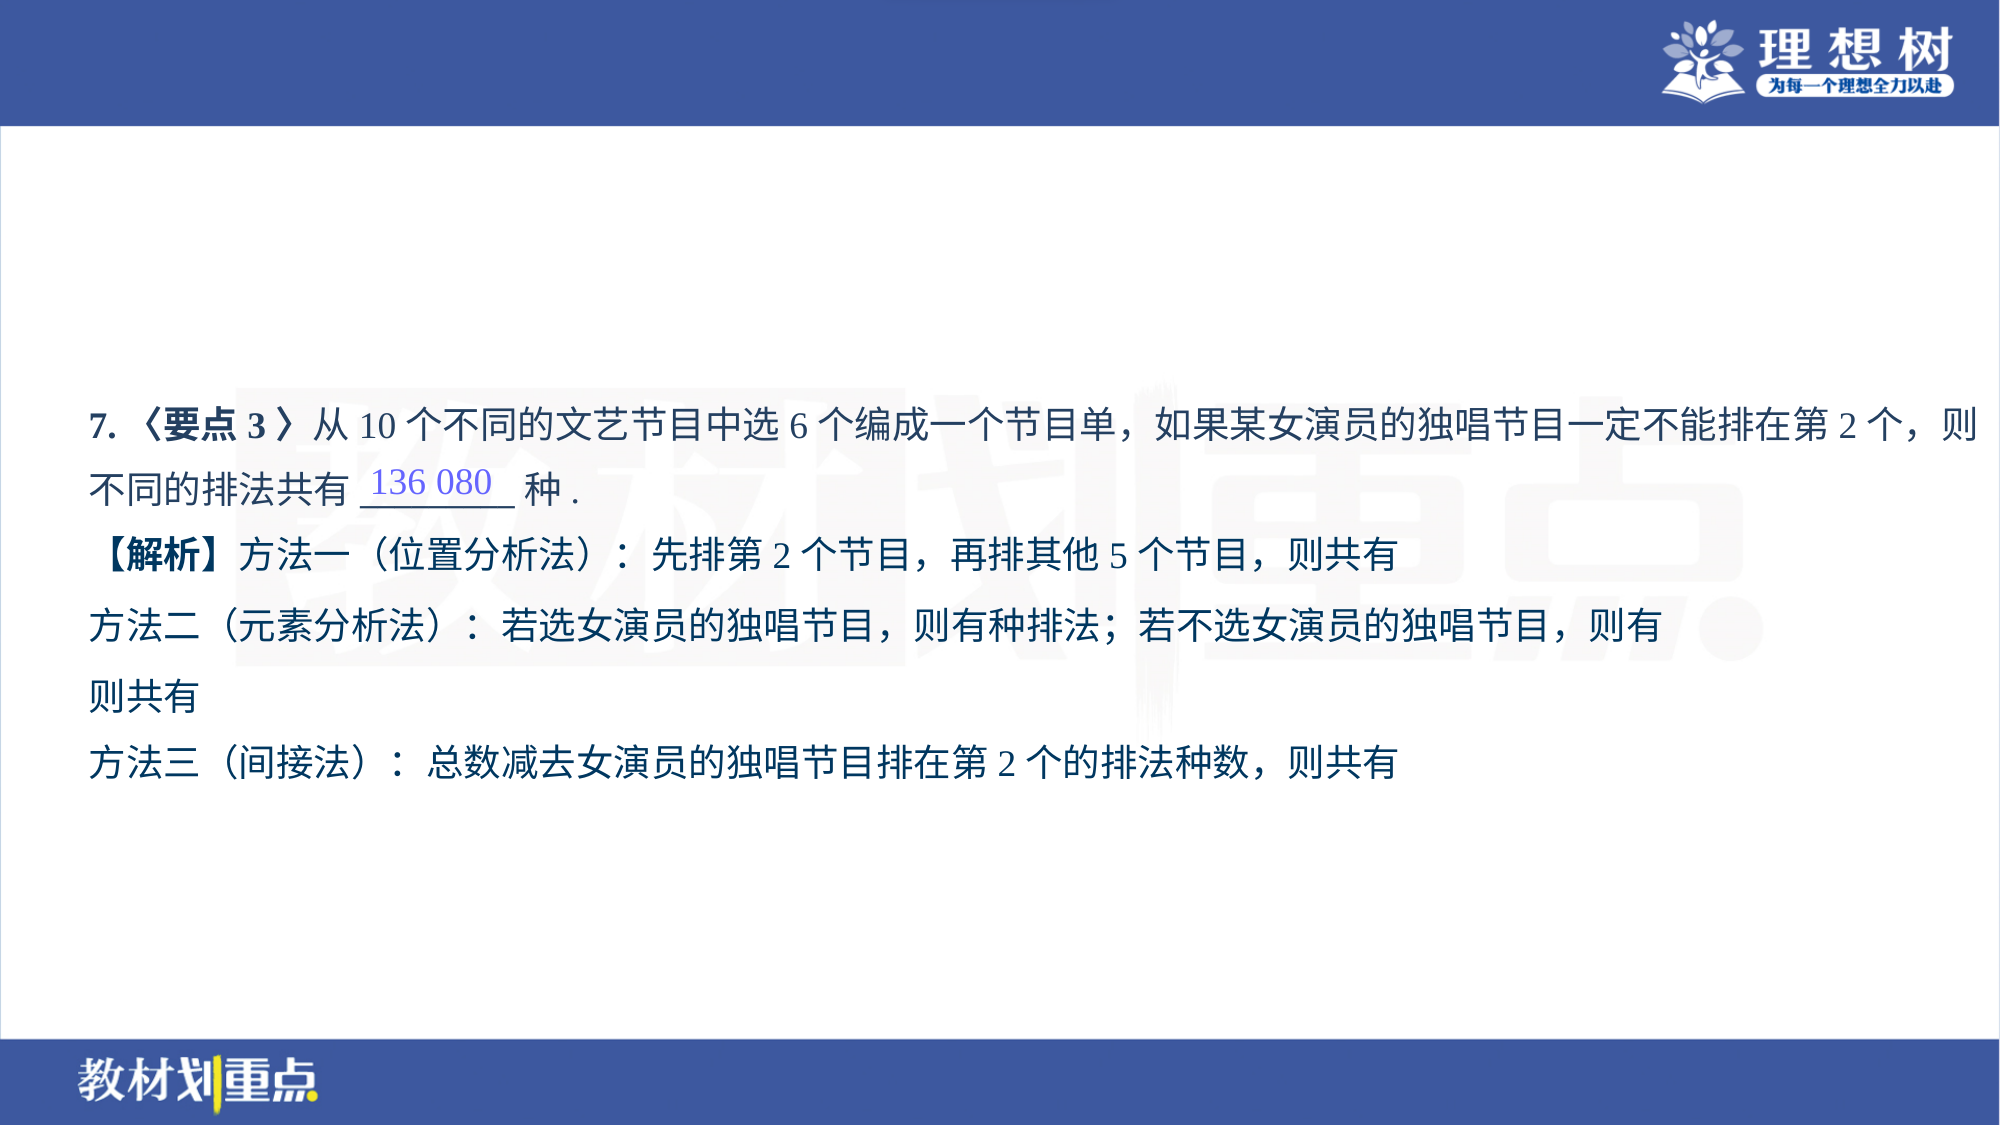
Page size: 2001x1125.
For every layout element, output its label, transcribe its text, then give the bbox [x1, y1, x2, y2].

text_box 136 080 [351, 437, 511, 496]
text_box 7.〈要点3〉从10个不同的文艺节目中选6个编成一个节目单，如果某女演员的独唱节目一定不能排在第2个，则 不同的排法共有_________种. [88, 377, 1911, 504]
picture [0, 0, 2000, 1125]
